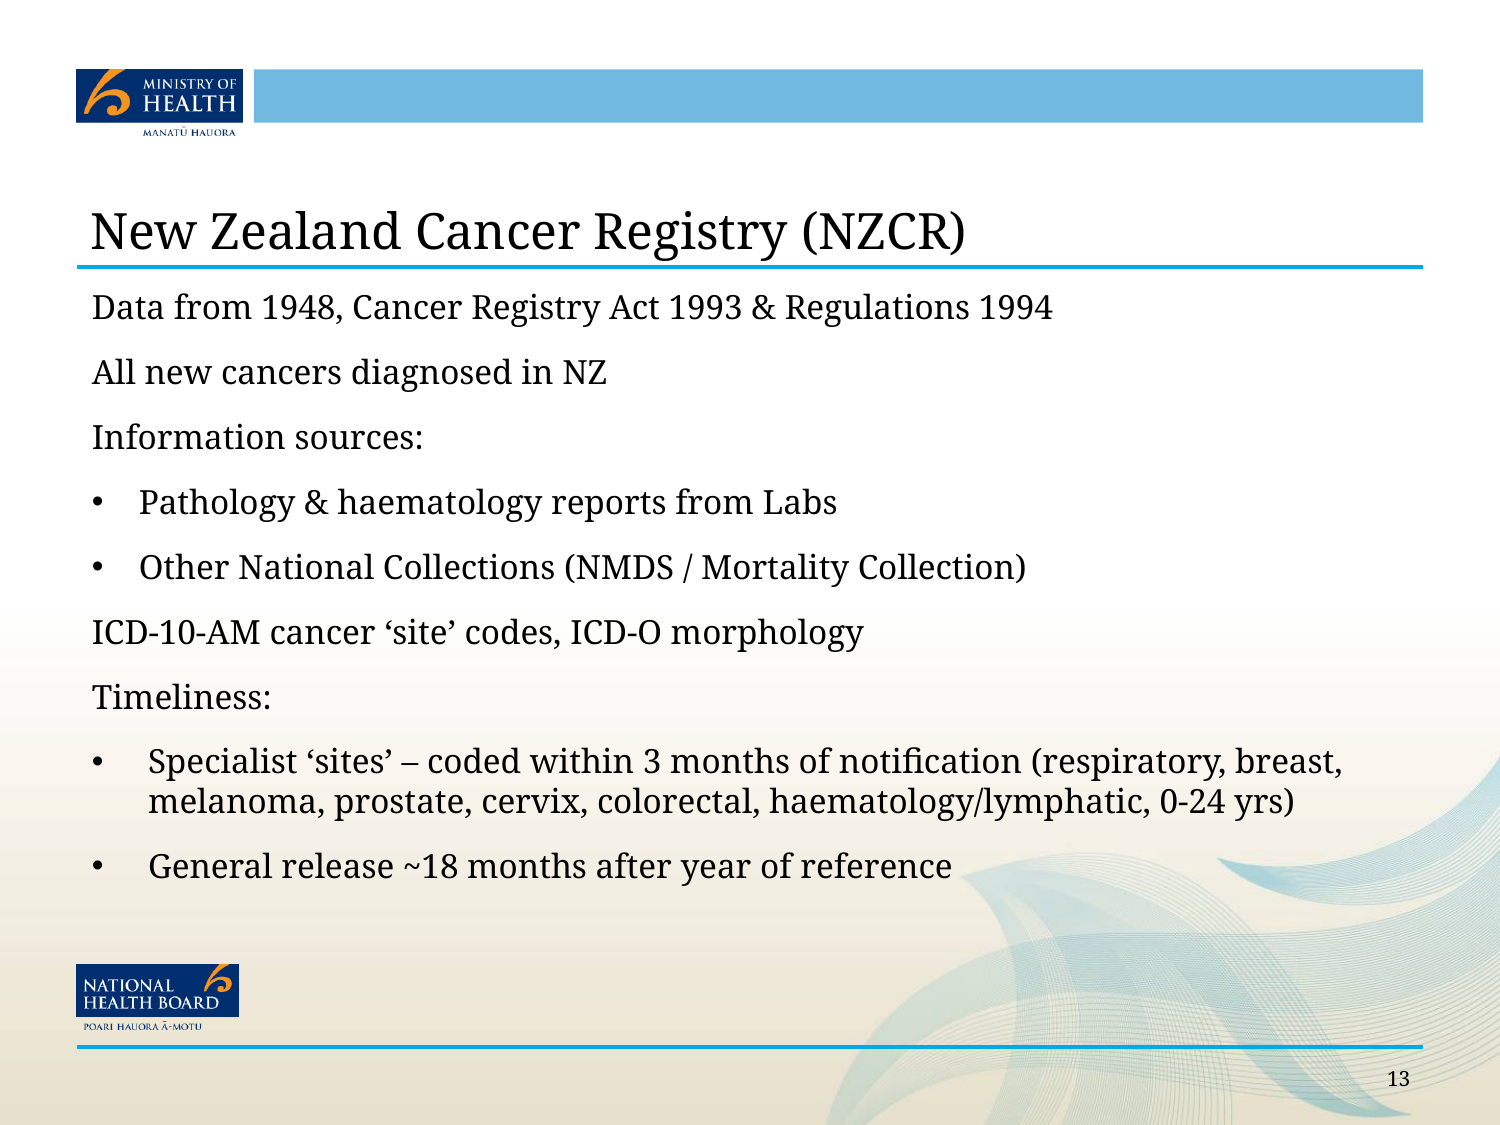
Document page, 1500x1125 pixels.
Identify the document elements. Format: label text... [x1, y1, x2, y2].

title New Zealand Cancer Registry (NZCR) [75, 137, 1425, 268]
slide_number 13 [1074, 1058, 1425, 1103]
picture [76, 69, 243, 136]
picture [0, 350, 1500, 1125]
list Data from 1948, Cancer Registry Act 1993 & Regulations 1994 All new cancers diagnosed in NZ Information sources: Pathology & haematology reports from Labs Other National Collections (NMDS / Mortality Collection) ICD-10-AM cancer ‘site’ codes, ICD-O morphology Timeliness: Specialist ‘sites’ – coded within 3 months of notification (respiratory, breast, melanoma, prostate, cervix, colorectal, haematology/lymphatic, 0-24 yrs) General release ~18 months after year of reference [76, 278, 1427, 988]
